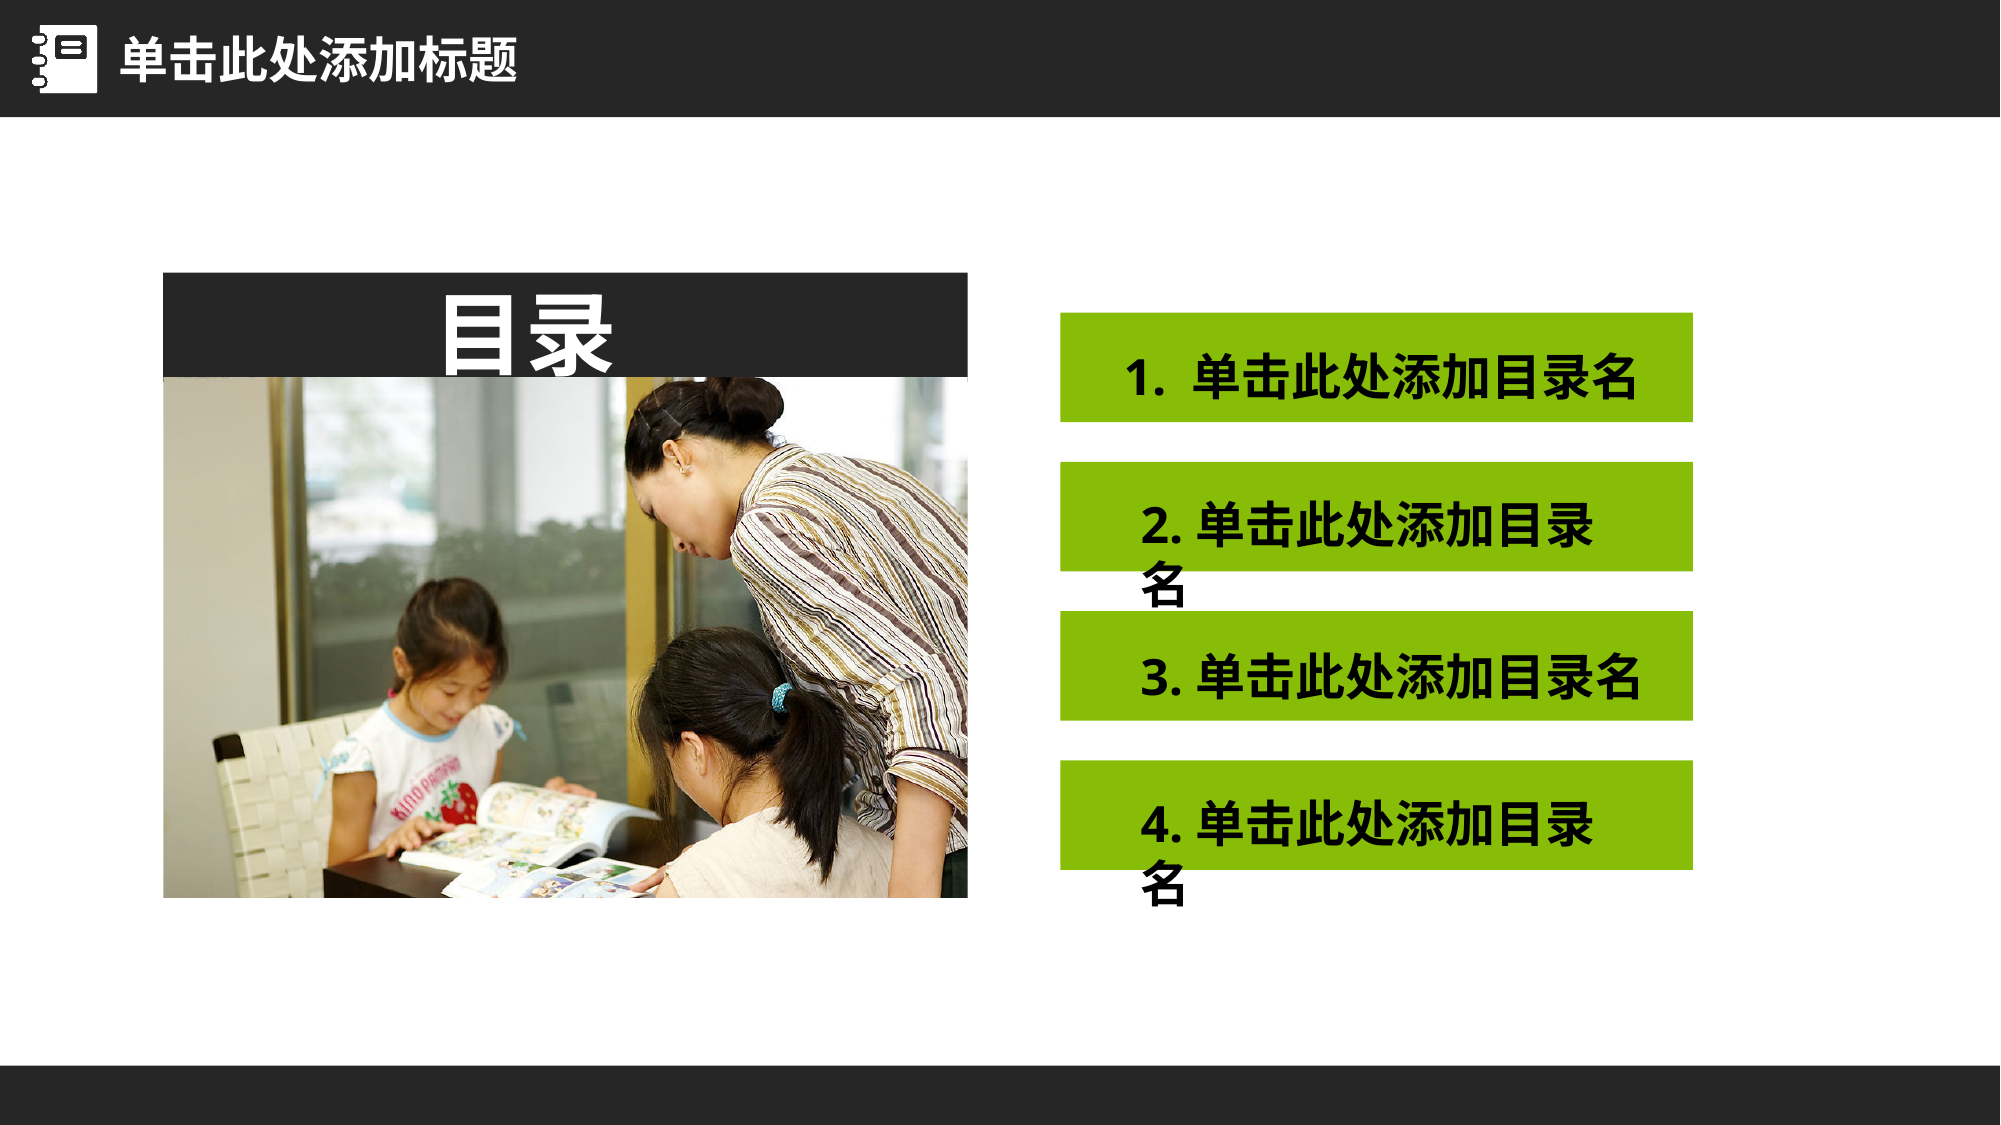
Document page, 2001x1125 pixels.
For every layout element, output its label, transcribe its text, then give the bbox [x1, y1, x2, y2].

text_box [0, 1065, 2000, 1125]
text_box 1. 单击此处添加目录名 [1108, 338, 1676, 413]
text_box [0, 0, 2000, 118]
text_box [1060, 461, 1693, 572]
text_box 3.单击此处添加目录名 [1125, 637, 1676, 713]
picture [27, 20, 104, 98]
text_box 单击此处添加标题 [104, 21, 542, 97]
text_box [713, 272, 968, 377]
text_box [1060, 760, 1693, 870]
text_box 4.单击此处添加目录名 [1125, 784, 1659, 920]
text_box [1060, 312, 1693, 423]
text_box [163, 272, 418, 377]
text_box 2.单击此处添加目录名 [1125, 485, 1659, 621]
text_box 目录 [418, 269, 713, 377]
picture [163, 377, 968, 898]
text_box [1060, 611, 1693, 721]
